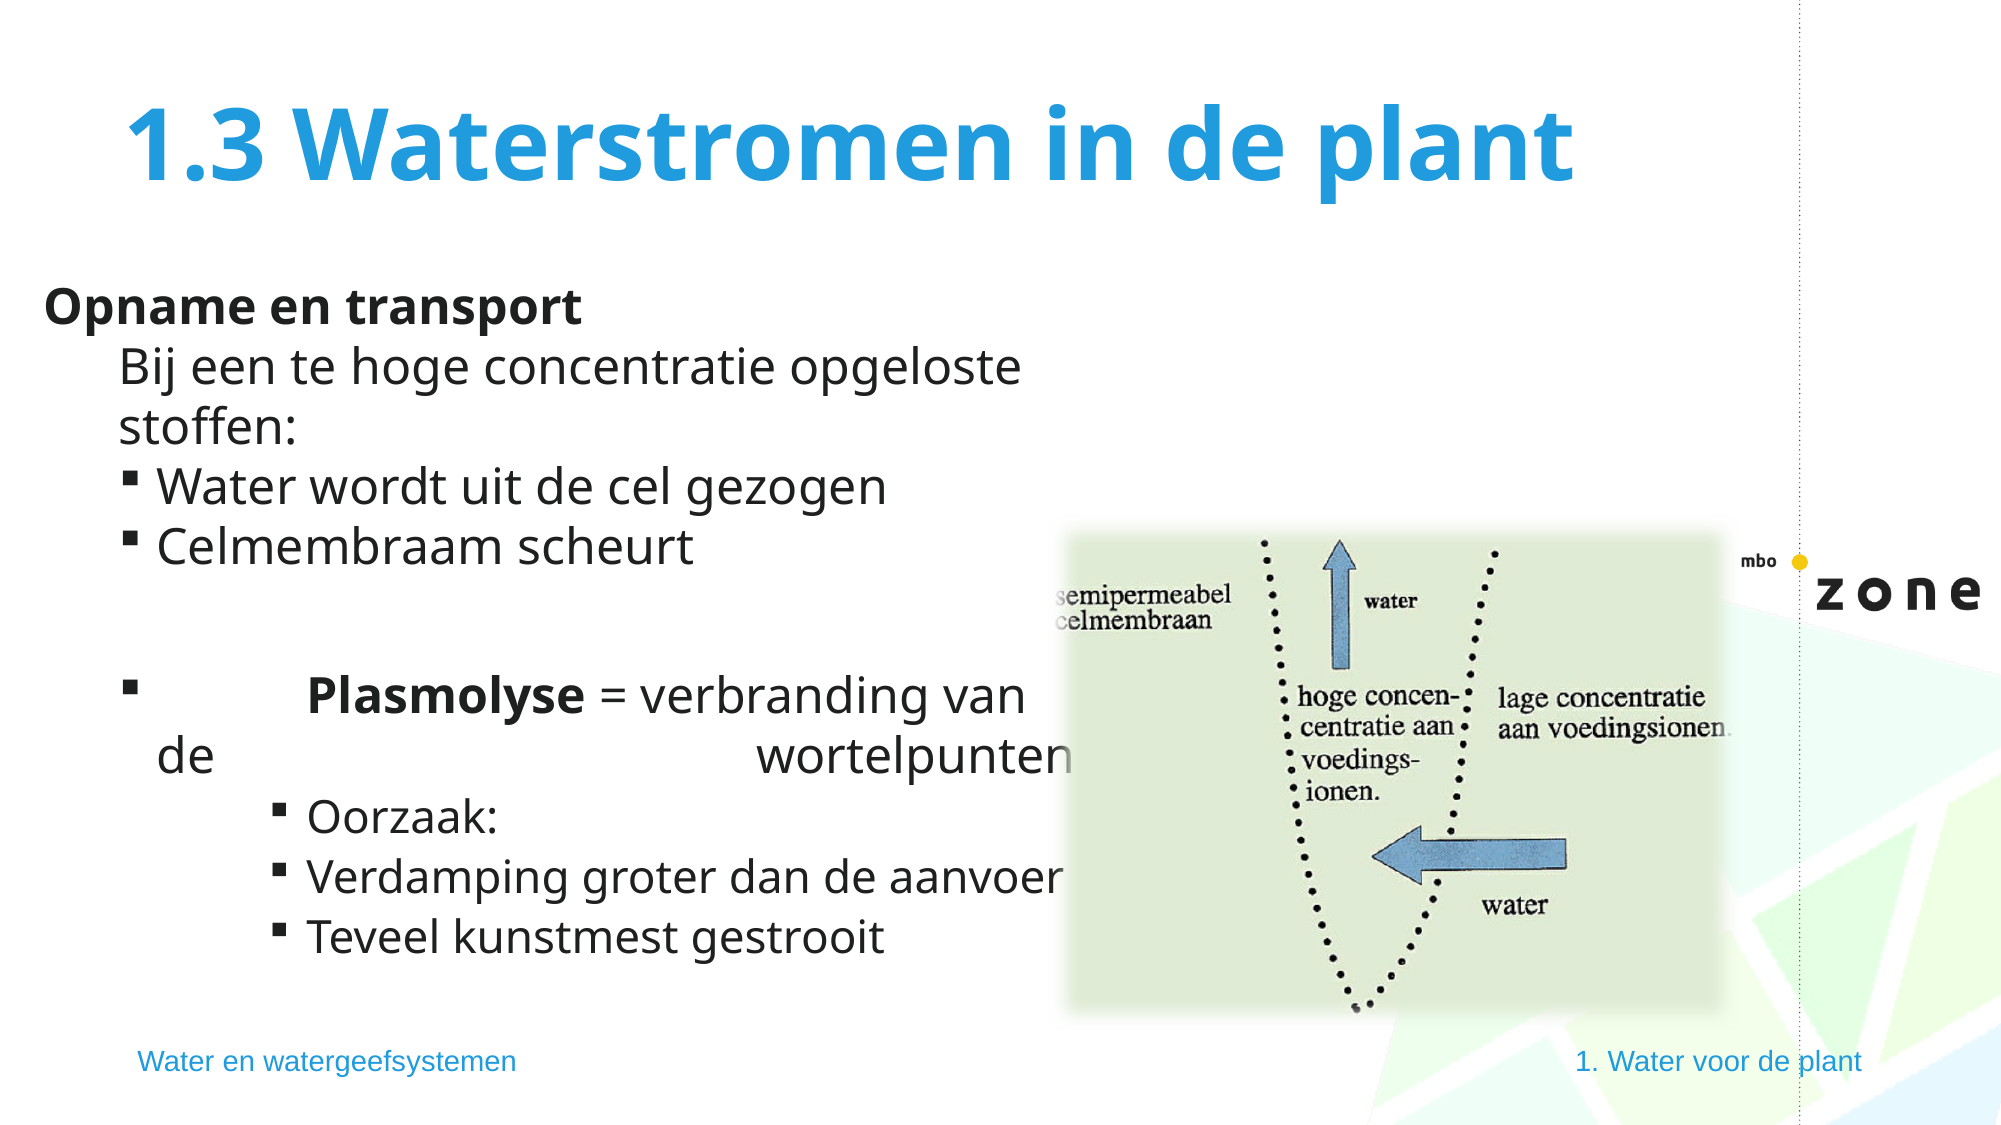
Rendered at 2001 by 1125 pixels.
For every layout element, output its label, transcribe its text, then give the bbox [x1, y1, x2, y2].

picture [1048, 0, 2001, 1125]
list Opname en transport Bij een te hoge concentratie opgeloste stoffen: Water wordt uit de cel gezogen Celmembraam scheurt Plasmolyse = verbranding van de wortelpunten Oorzaak: Verdamping groter dan de aanvoer Teveel kunstmest gestrooit [43, 274, 1088, 988]
list Water en watergeefsystemen [137, 1042, 639, 1103]
title 1.3 Waterstromen in de plant [124, 94, 1607, 272]
list 1. Water voor de plant [1412, 1042, 1863, 1103]
